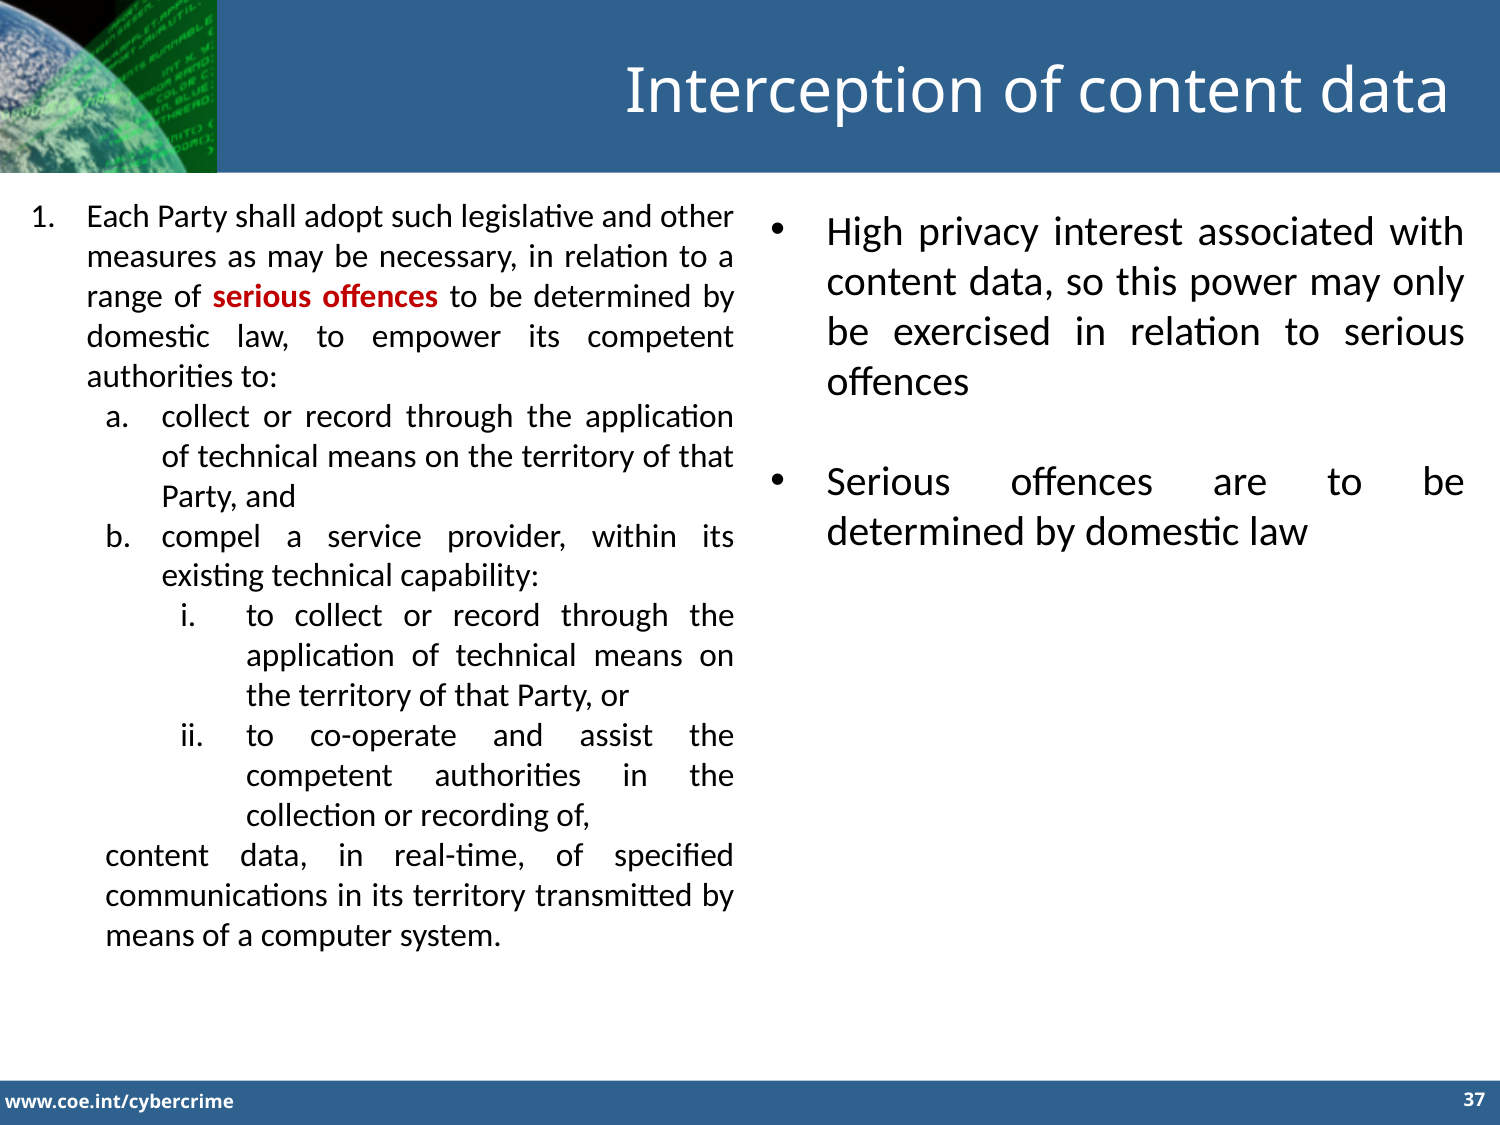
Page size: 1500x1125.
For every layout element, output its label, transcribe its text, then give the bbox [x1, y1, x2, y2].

picture [0, 0, 217, 173]
text_box High privacy interest associated with content data, so this power may only be exercised in relation to serious offences Serious offences are to be determined by domestic law [755, 196, 1480, 562]
text_box Each Party shall adopt such legislative and other measures as may be necessary, in relation to a range of serious offences to be determined by domestic law, to empower its competent authorities to: collect or record through the application of technical means on the territory of that Party, and compel a service provider, within its existing technical capability: to collect or record through the application of technical means on the territory of that Party, or to co-operate and assist the competent authorities in the collection or recording of, content data, in real-time, of specified communications in its territory transmitted by means of a computer system. [15, 186, 750, 961]
text_box Interception of content data [230, 42, 1483, 133]
